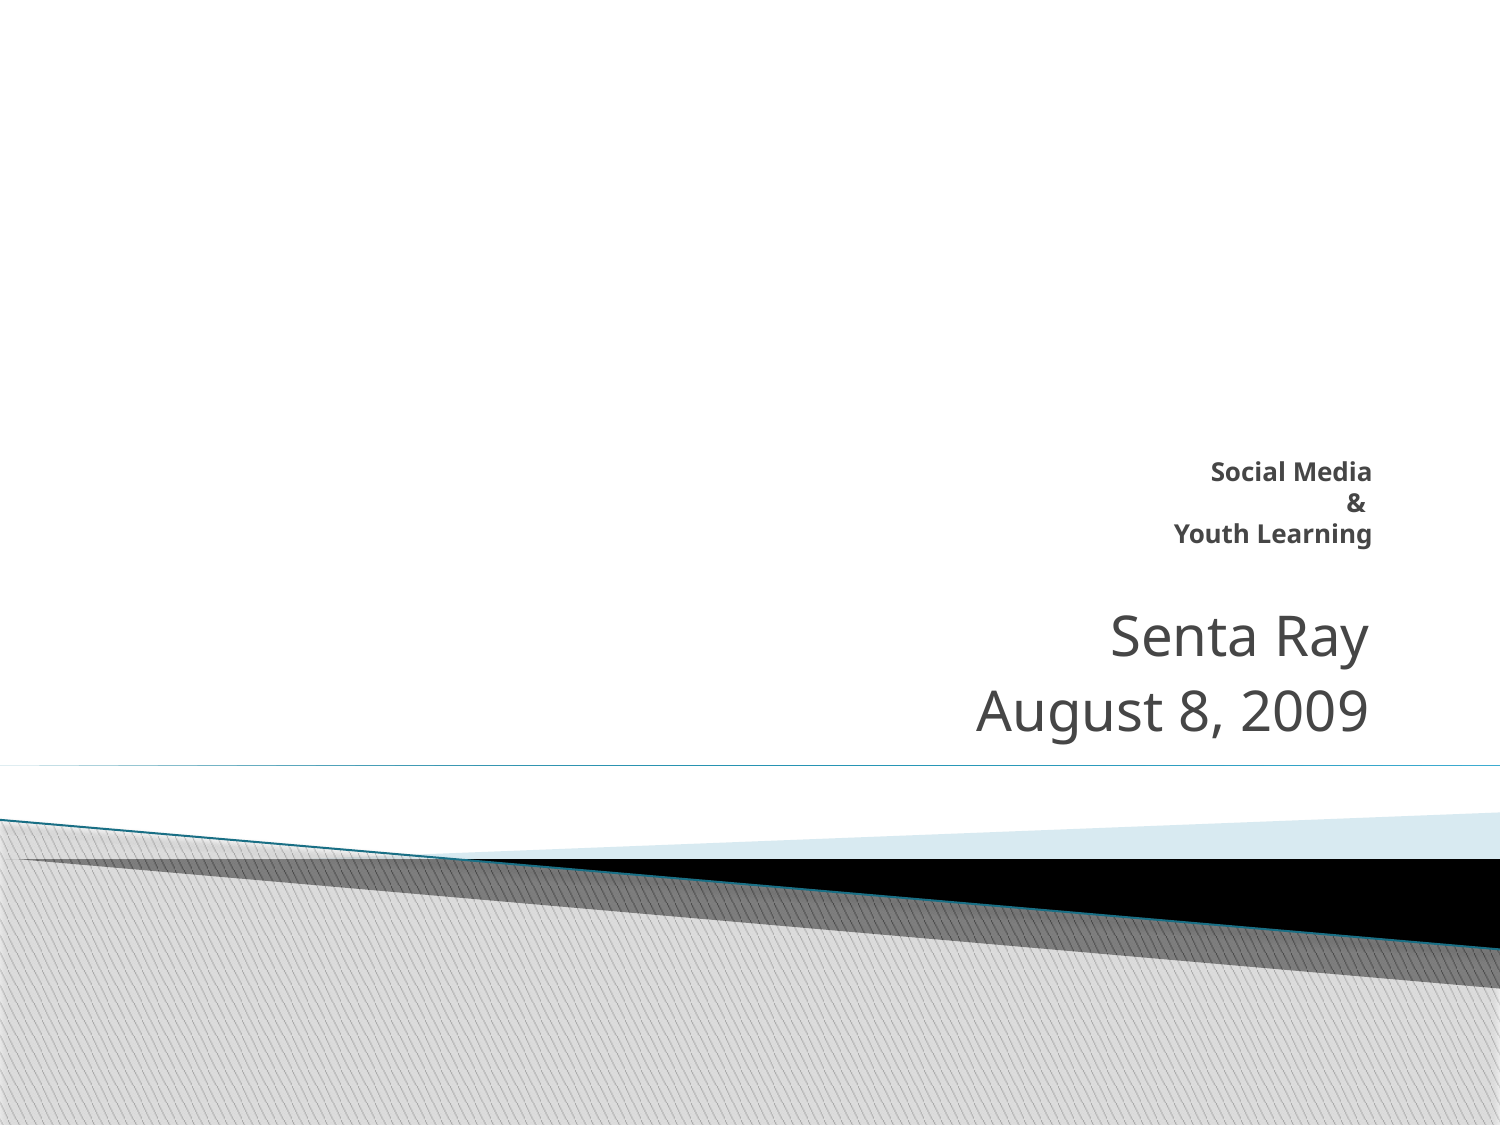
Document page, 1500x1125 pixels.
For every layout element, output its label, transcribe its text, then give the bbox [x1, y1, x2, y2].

subtitle Senta Ray August 8, 2009 [112, 592, 1388, 790]
picture [5, 859, 1500, 989]
title Social Media & Youth Learning [112, 287, 1388, 588]
